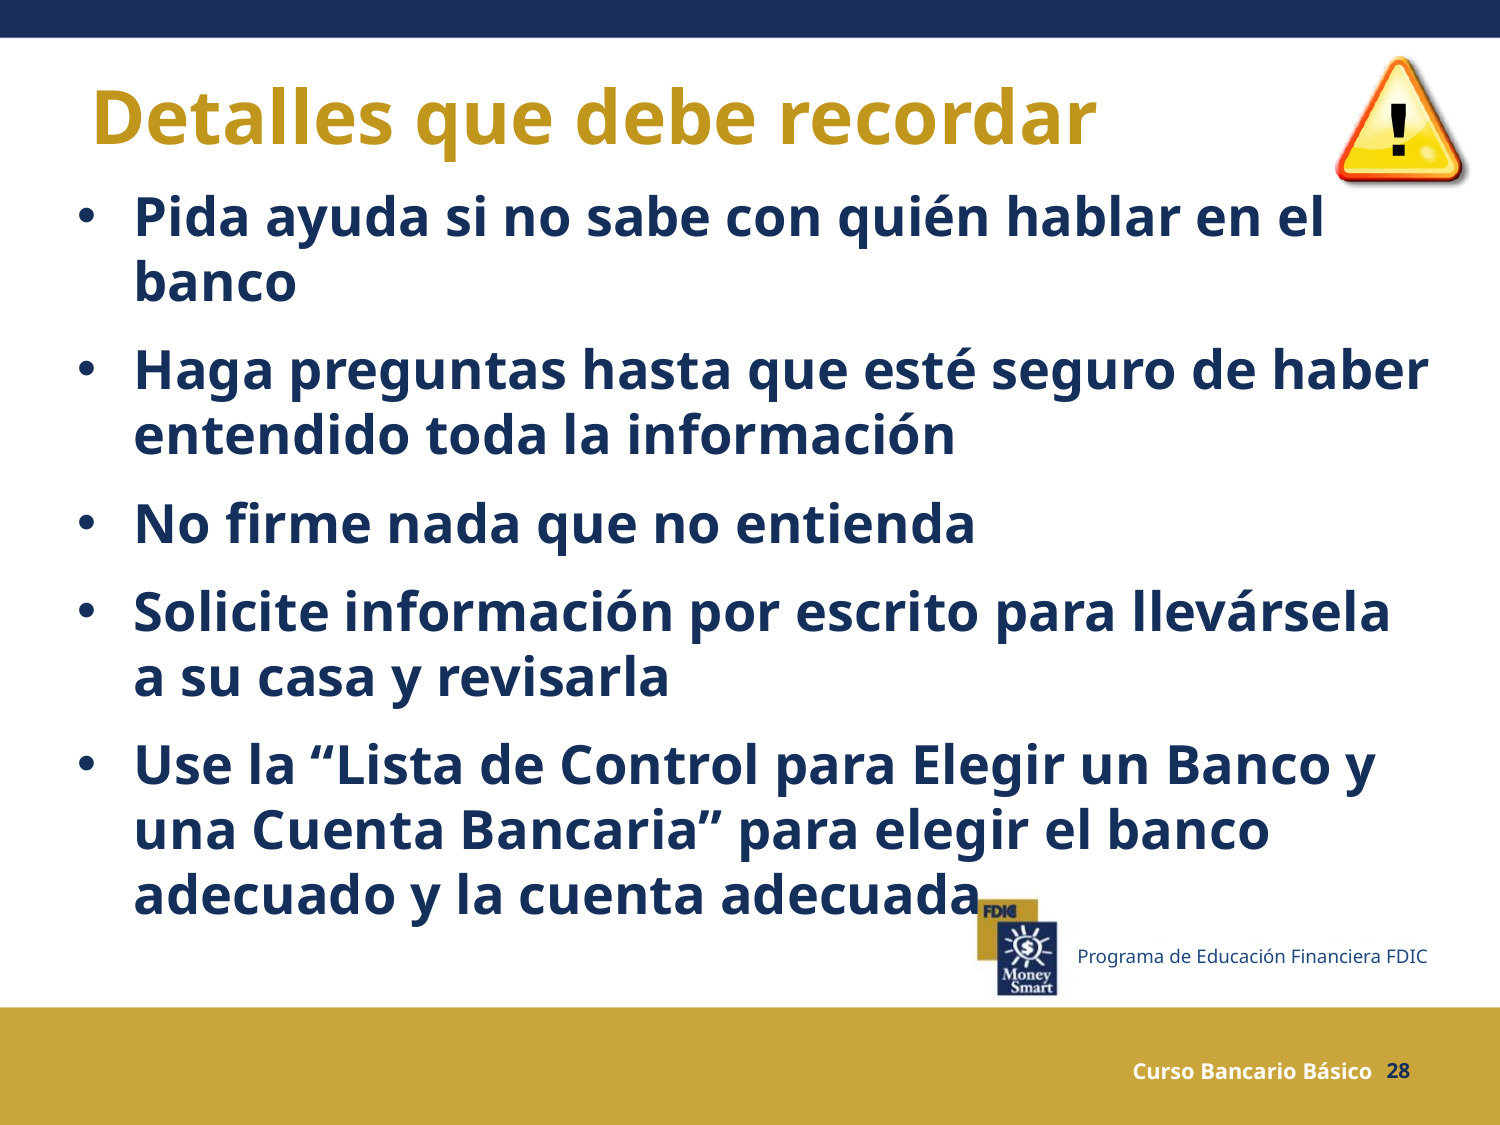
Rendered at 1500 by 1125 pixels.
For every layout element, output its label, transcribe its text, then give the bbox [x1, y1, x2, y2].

picture [0, 0, 1500, 1125]
title Detalles que debe recordar [74, 62, 1319, 163]
list Pida ayuda si no sabe con quién hablar en el banco Haga preguntas hasta que esté seguro de haber entendido toda la información No firme nada que no entienda Solicite información por escrito para llevársela a su casa y revisarla Use la “Lista de Control para Elegir un Banco y una Cuenta Bancaria” para elegir el banco adecuado y la cuenta adecuada [62, 174, 1451, 926]
